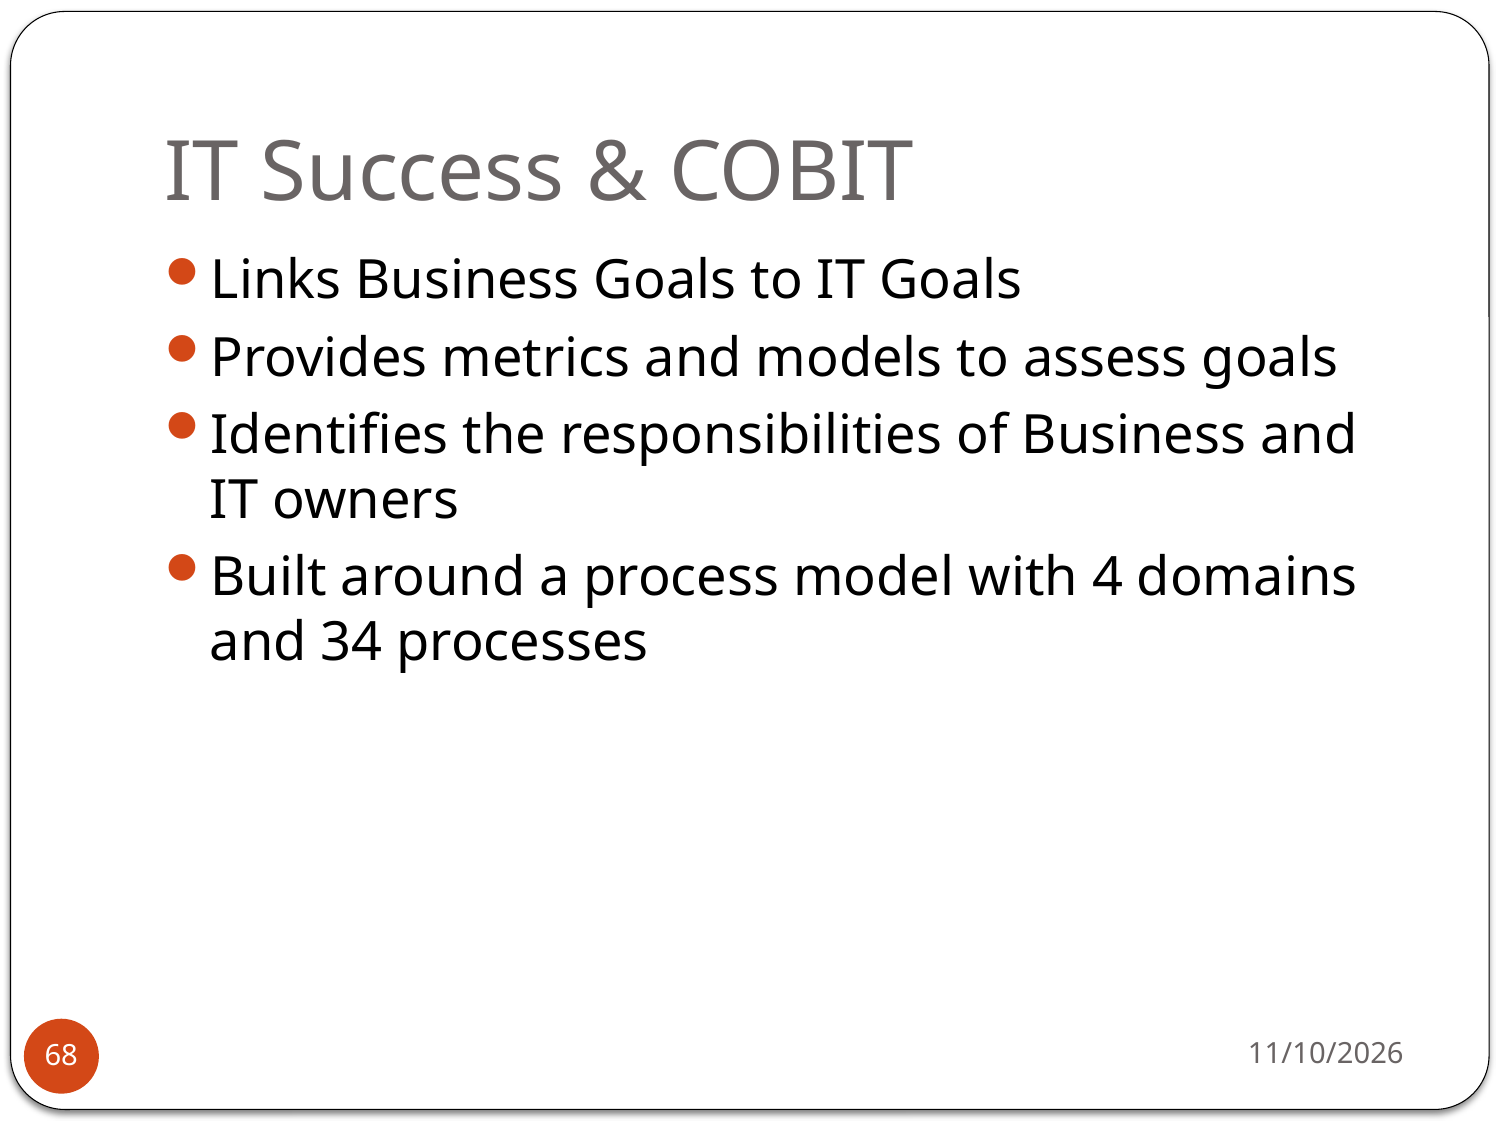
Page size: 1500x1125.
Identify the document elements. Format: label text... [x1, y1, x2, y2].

list Links Business Goals to IT Goals Provides metrics and models to assess goals Identifies the responsibilities of Business and IT owners Built around a process model with 4 domains and 34 processes [150, 237, 1425, 988]
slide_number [1012, 1015, 1419, 1094]
title IT Success & COBIT [150, 45, 1425, 233]
slide_number 68 [23, 1018, 99, 1094]
